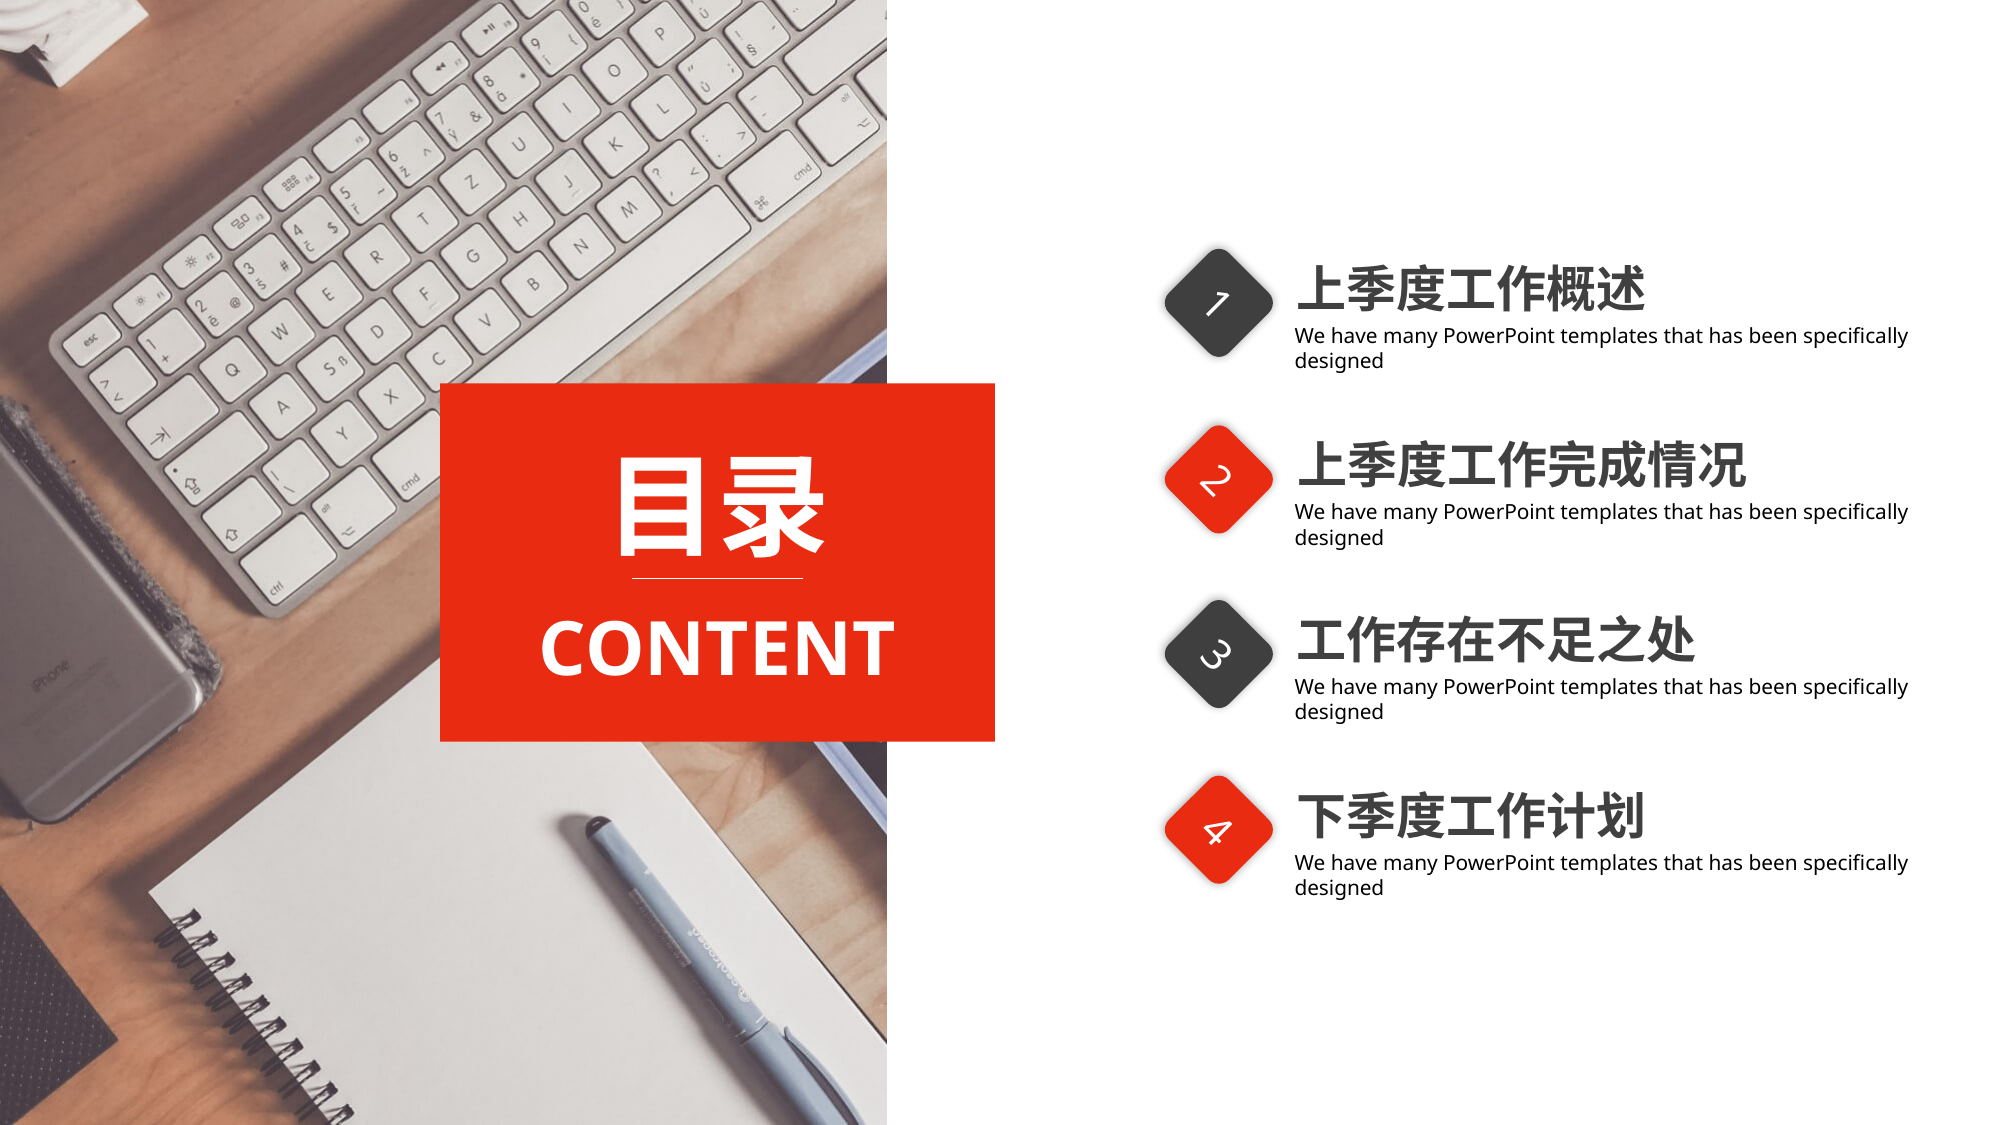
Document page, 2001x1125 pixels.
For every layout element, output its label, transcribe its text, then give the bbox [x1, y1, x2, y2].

picture [0, 0, 887, 1125]
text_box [1279, 776, 1933, 908]
text_box [887, 382, 996, 743]
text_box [495, 427, 940, 700]
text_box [1279, 426, 1933, 558]
text_box 3 [1163, 599, 1274, 710]
text_box 2 [1163, 424, 1274, 535]
text_box 1 [1163, 247, 1274, 358]
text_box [1279, 250, 1933, 381]
text_box 4 [1163, 774, 1274, 885]
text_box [1279, 601, 1933, 733]
